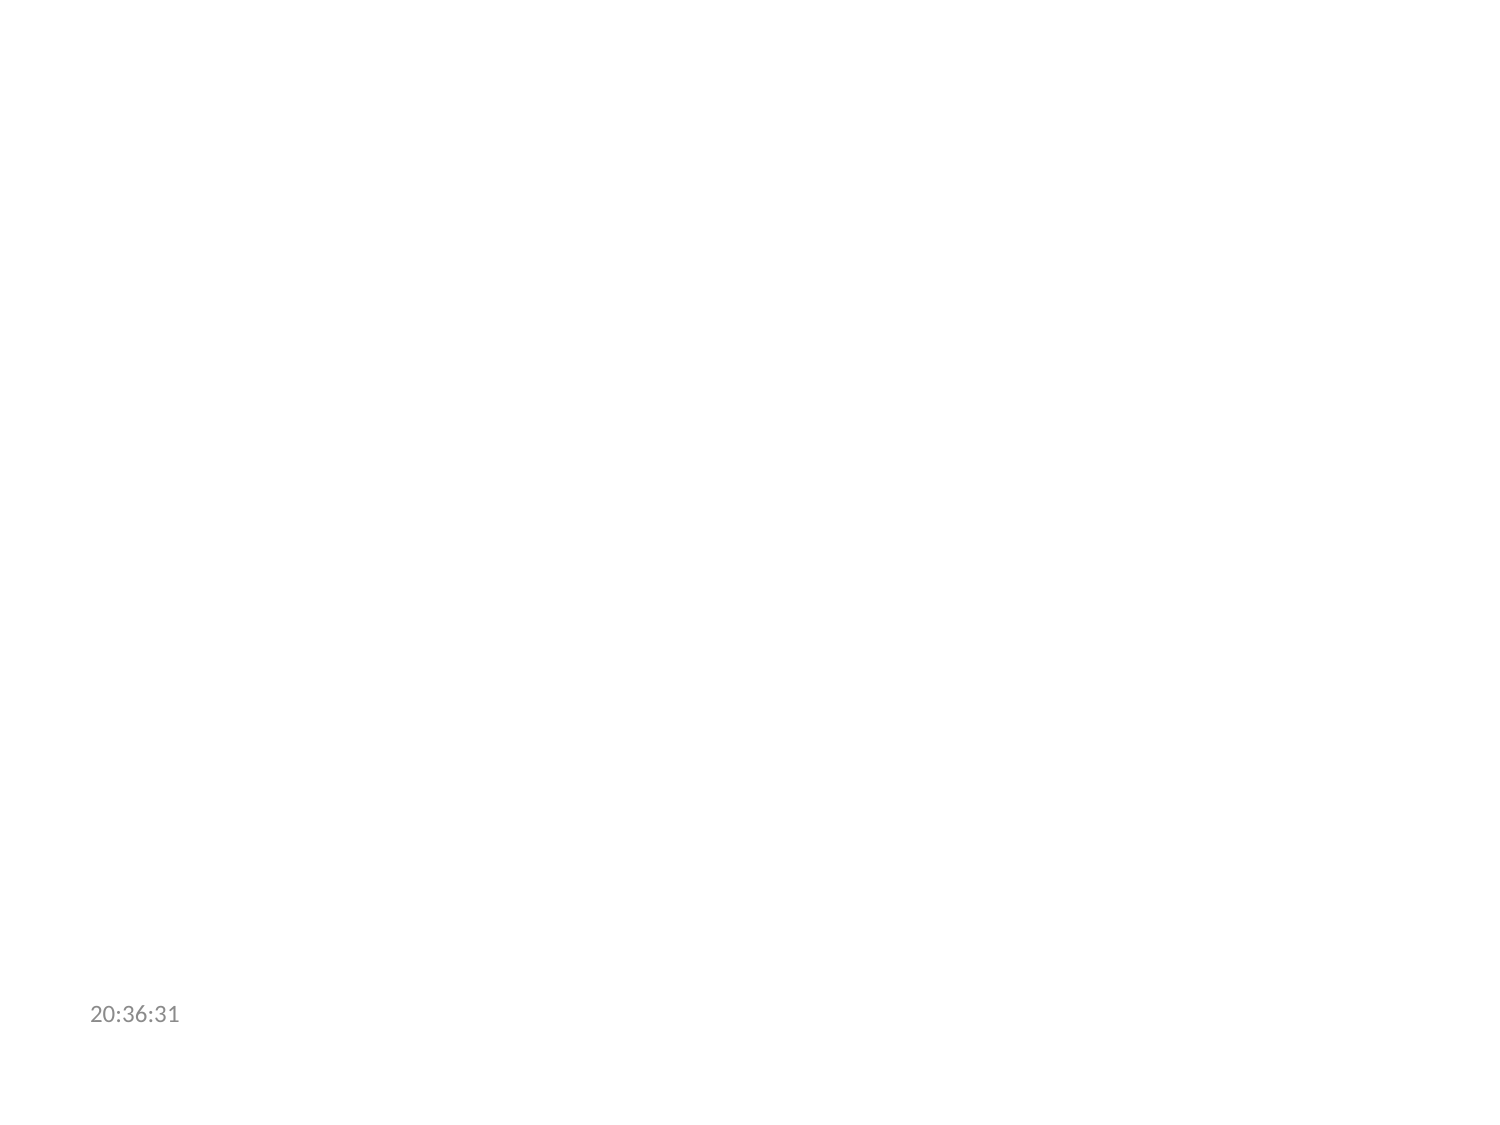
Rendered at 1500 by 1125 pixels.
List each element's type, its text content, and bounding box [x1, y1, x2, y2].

text_box 15:35:09 [75, 982, 425, 1043]
